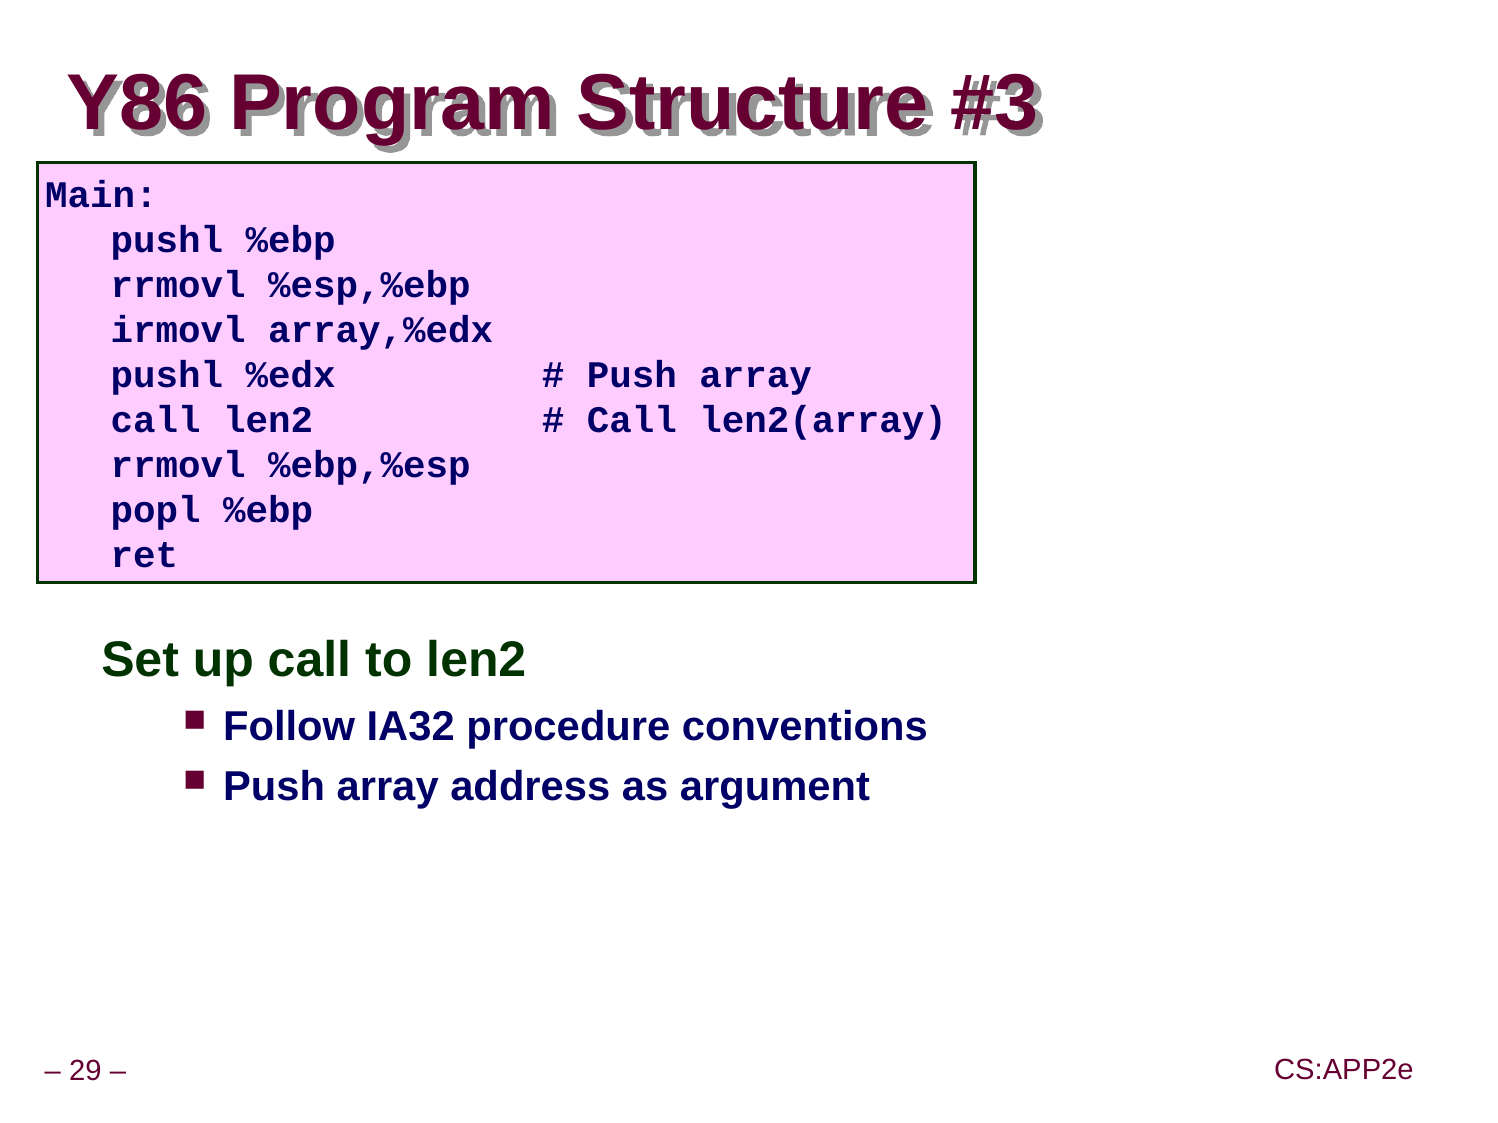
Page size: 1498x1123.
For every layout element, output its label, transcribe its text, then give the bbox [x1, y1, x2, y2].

list Set up call to len2 Follow IA32 procedure conventions Push array address as argument [86, 623, 1472, 1068]
text_box Main: pushl %ebp rrmovl %esp,%ebp irmovl array,%edx pushl %edx # Push array call len2 # Call len2(array) rrmovl %ebp,%esp popl %ebp ret [37, 162, 975, 583]
title Y86 Program Structure #3 [66, 40, 1495, 169]
